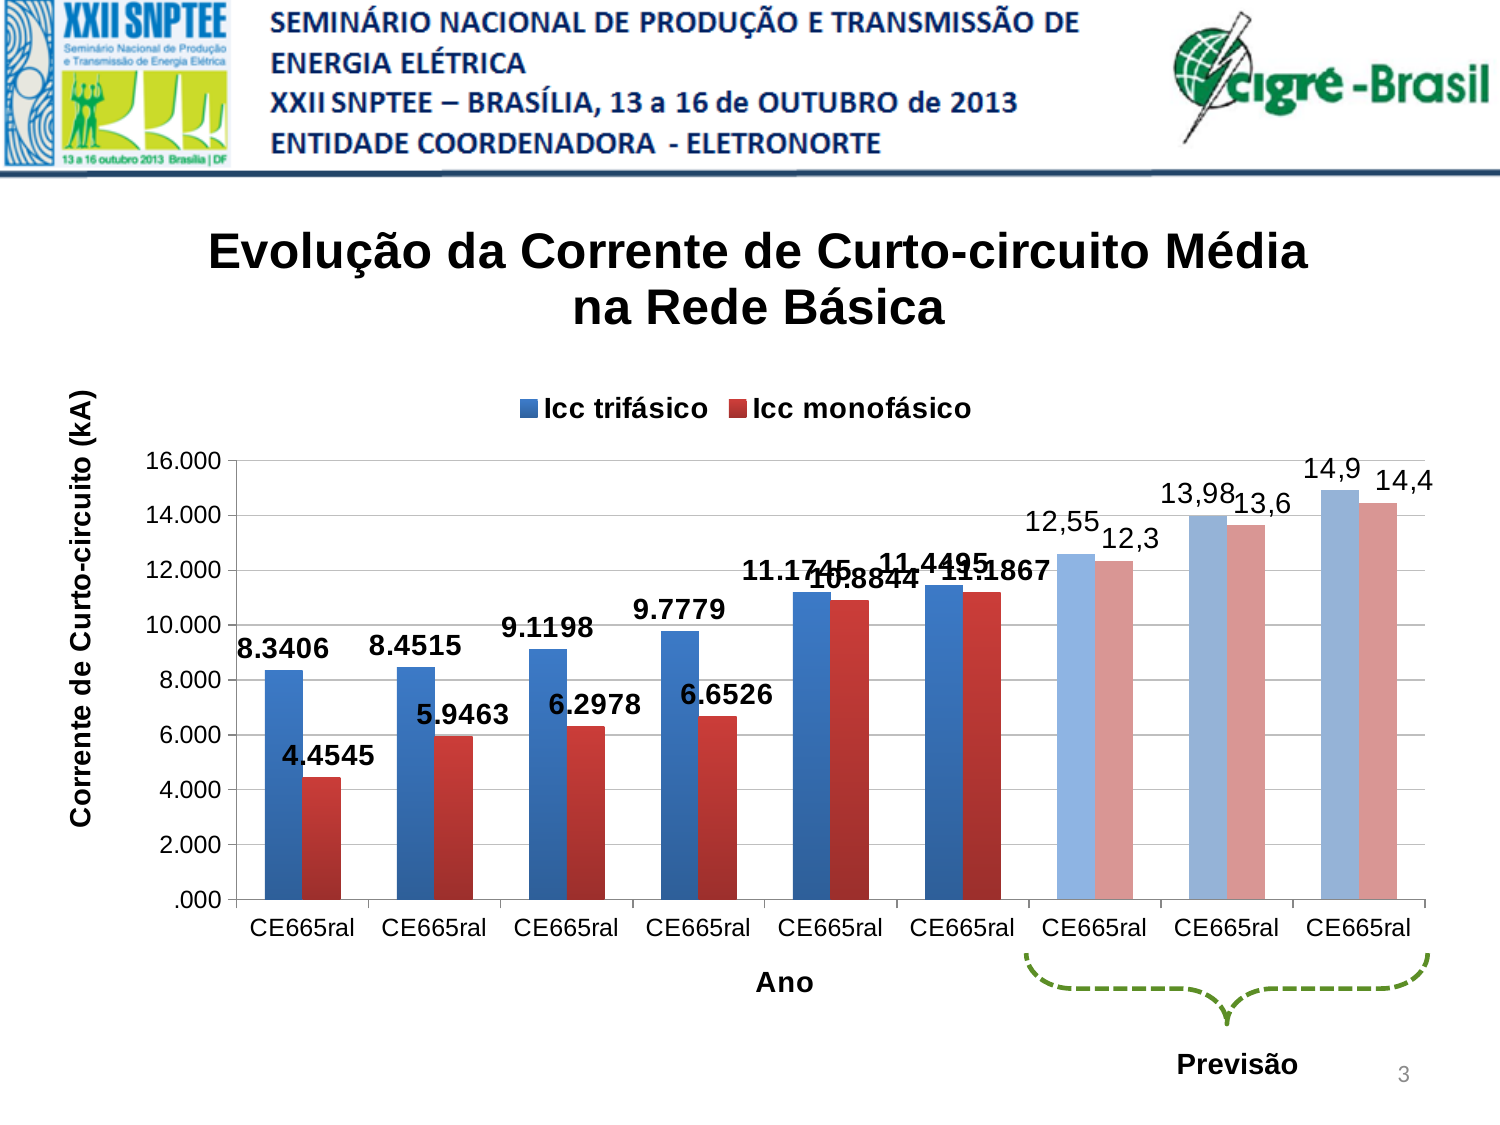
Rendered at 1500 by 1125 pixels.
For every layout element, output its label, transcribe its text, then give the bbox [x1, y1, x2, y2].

picture [0, 0, 1500, 182]
slide_number 3 [1074, 1042, 1425, 1103]
chart [39, 207, 1454, 1033]
